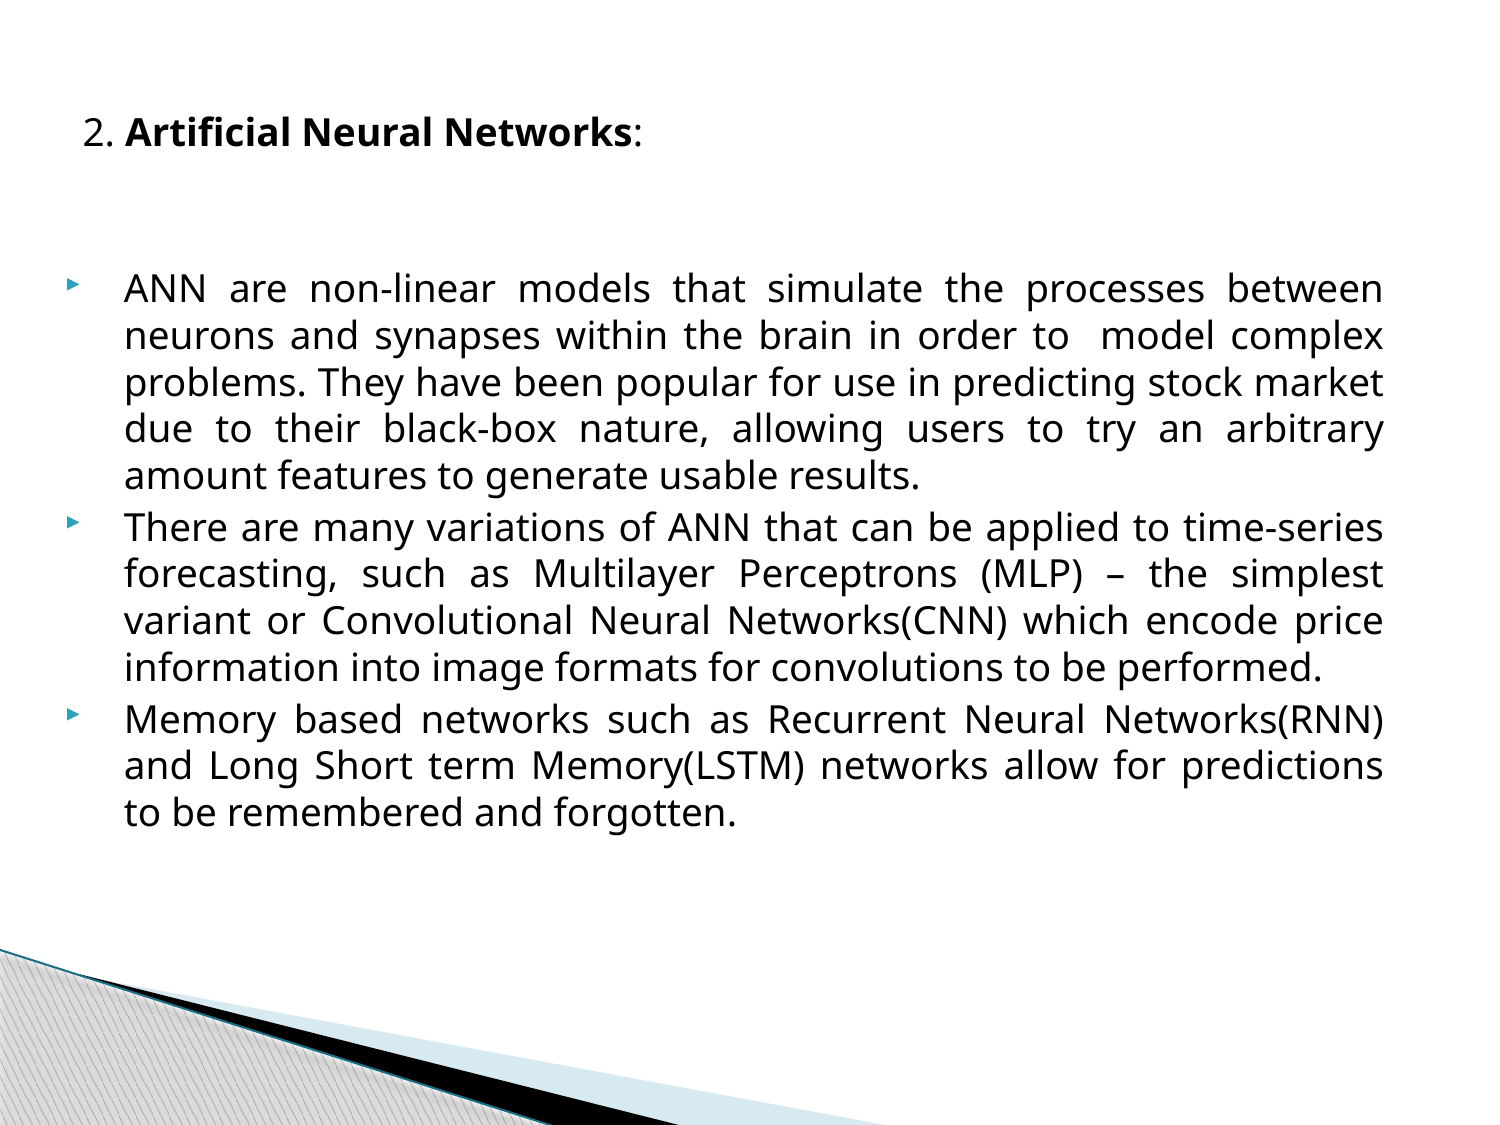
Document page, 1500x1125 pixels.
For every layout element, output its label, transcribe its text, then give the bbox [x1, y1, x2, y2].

list 2. Artificial Neural Networks: ANN are non-linear models that simulate the processes between neurons and synapses within the brain in order to model complex problems. They have been popular for use in predicting stock market due to their black-box nature, allowing users to try an arbitrary amount features to generate usable results. There are many variations of ANN that can be applied to time-series forecasting, such as Multilayer Perceptrons (MLP) – the simplest variant or Convolutional Neural Networks(CNN) which encode price information into image formats for convolutions to be performed. Memory based networks such as Recurrent Neural Networks(RNN) and Long Short term Memory(LSTM) networks allow for predictions to be remembered and forgotten. [50, 99, 1400, 843]
